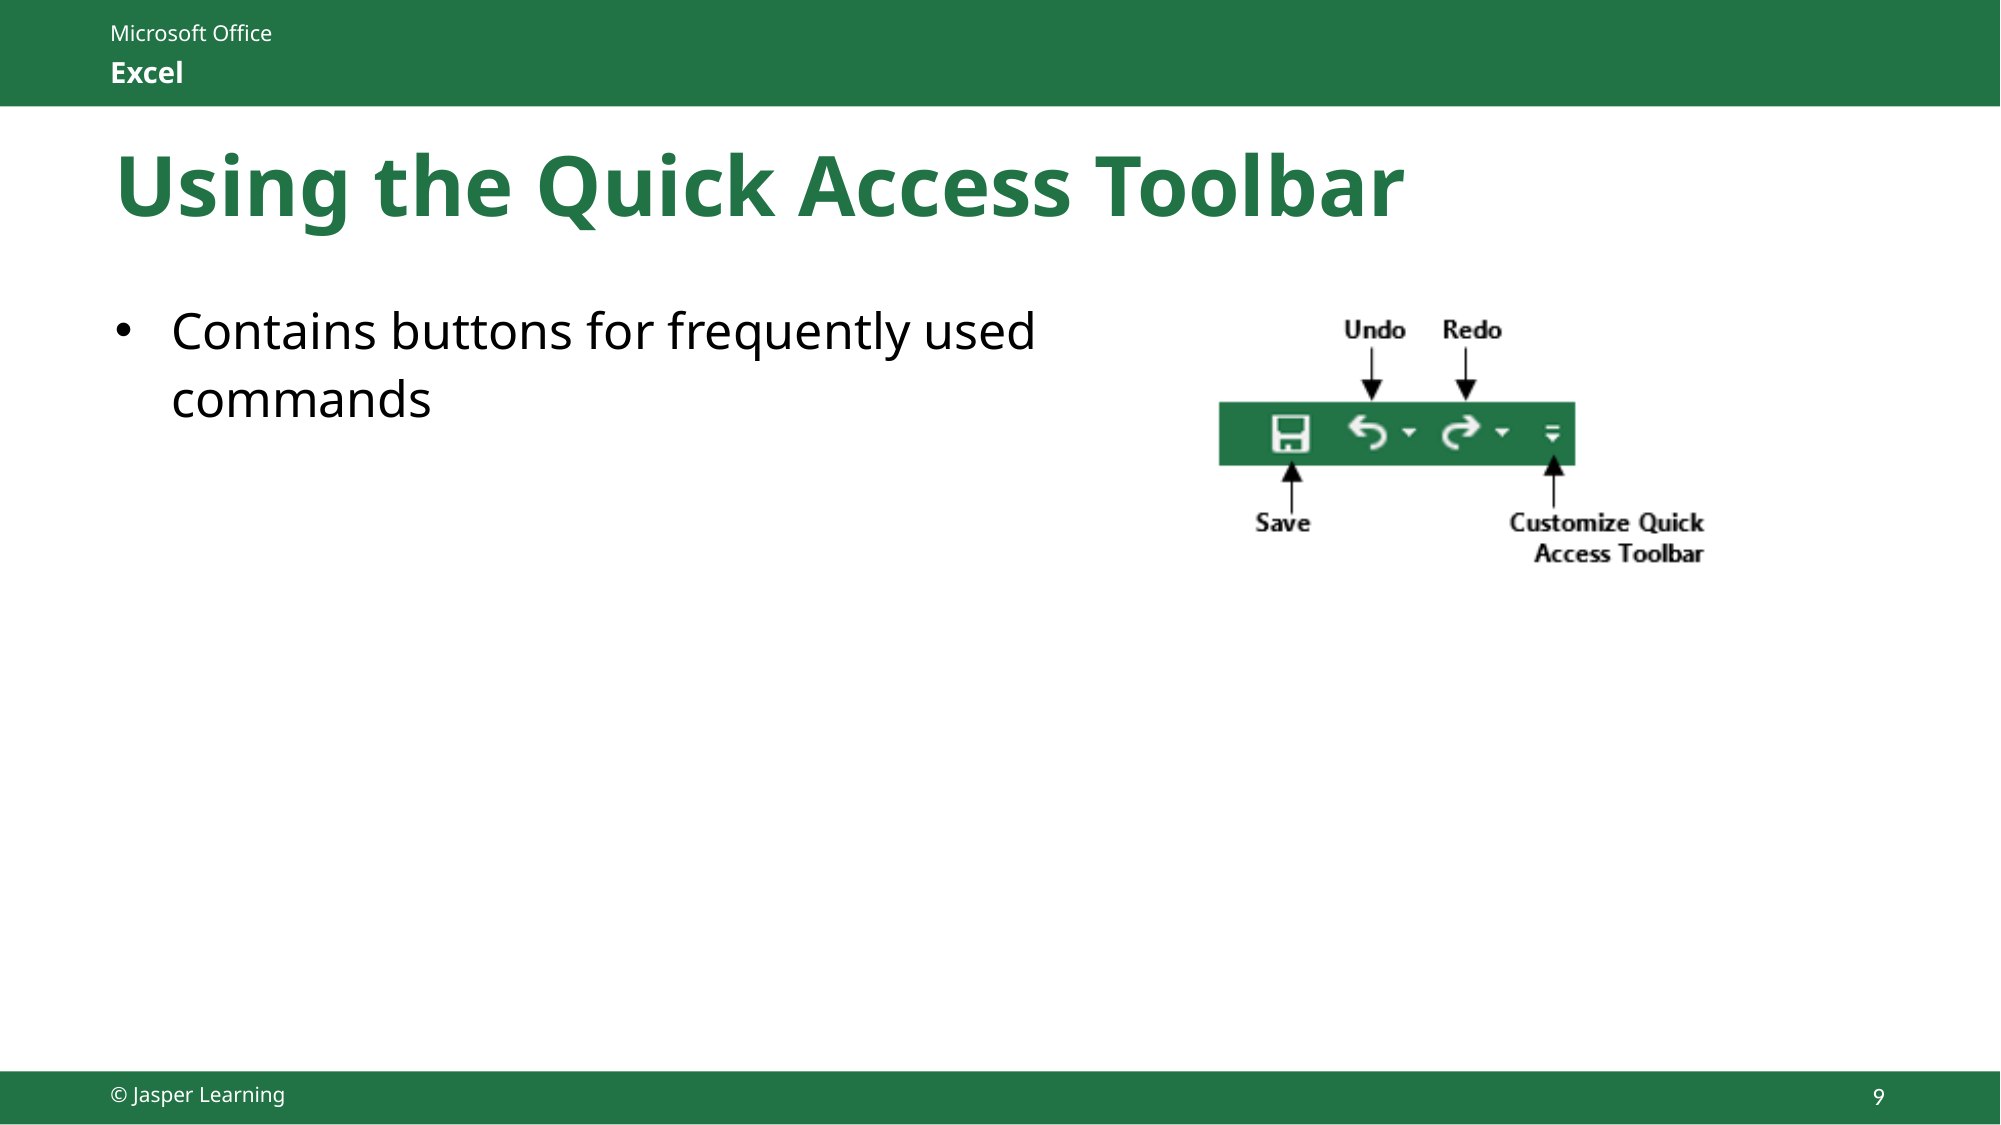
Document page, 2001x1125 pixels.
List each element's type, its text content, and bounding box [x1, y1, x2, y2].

picture [1191, 302, 1717, 579]
title Using the Quick Access Toolbar [99, 118, 1866, 248]
list Contains buttons for frequently used commands [99, 283, 1240, 1026]
footer © Jasper Learning [95, 1065, 729, 1125]
slide_number 9 [1433, 1065, 1900, 1125]
